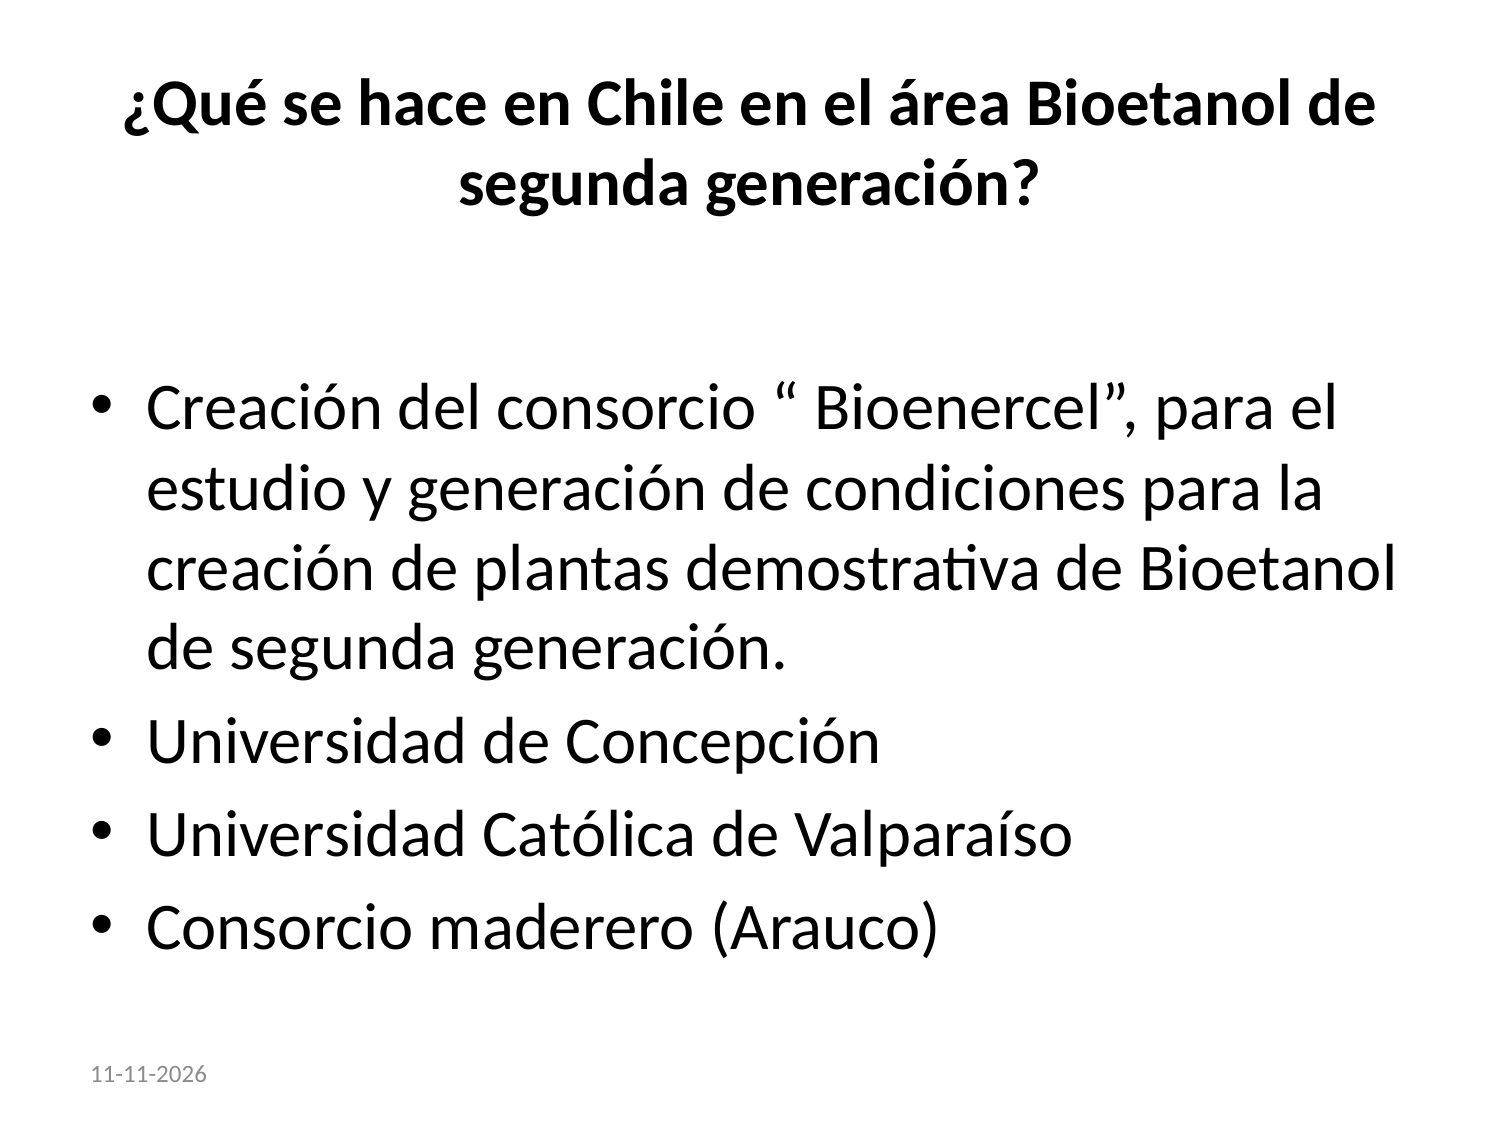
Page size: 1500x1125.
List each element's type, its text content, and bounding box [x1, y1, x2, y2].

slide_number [75, 1042, 425, 1103]
list Creación del consorcio “ Bioenercel”, para el estudio y generación de condiciones para la creación de plantas demostrativa de Bioetanol de segunda generación. Universidad de Concepción Universidad Católica de Valparaíso Consorcio maderero (Arauco) [75, 262, 1425, 1005]
title ¿Qué se hace en Chile en el área Bioetanol de segunda generación? [75, 45, 1425, 233]
